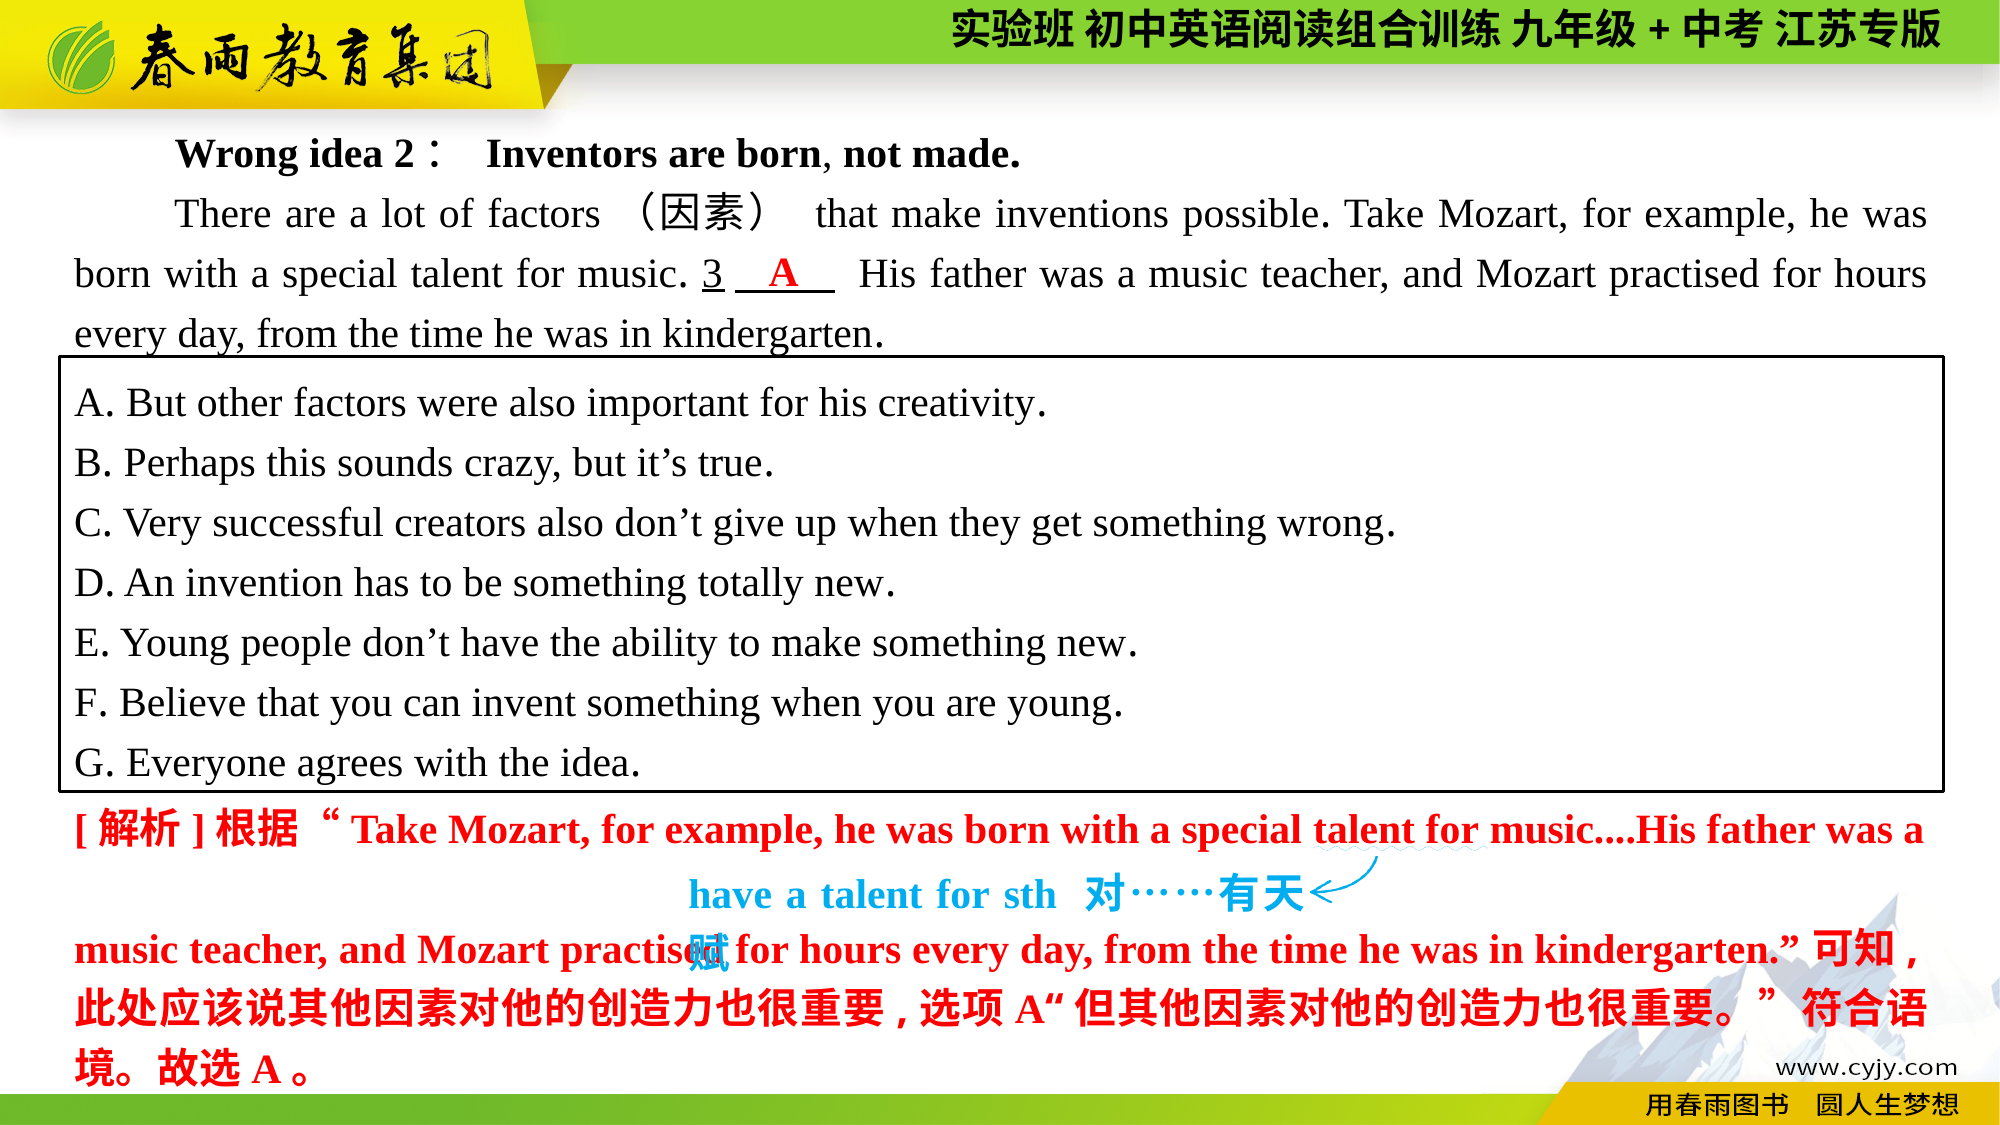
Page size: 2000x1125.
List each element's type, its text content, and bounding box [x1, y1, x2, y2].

text_box [解析]根据“Take Mozart, for example, he was born with a special talent for music....His father was a music teacher, and Mozart practised for hours every day, from the time he was in kindergarten.”可知,此处应该说其他因素对他的创造力也很重要,选项A“但其他因素对他的创造力也很重要。”符合语境。故选A。 [59, 784, 1944, 1100]
picture [0, 0, 2000, 1125]
list Wrong idea 2： Inventors are born, not made. There are a lot of factors（因素） that make inventions possible. Take Mozart, for example, he was born with a special talent for music. 3 His father was a music teacher, and Mozart practised for hours every day, from the time he was in kindergarten. [59, 107, 1944, 356]
text_box A. But other factors were also important for his creativity. B. Perhaps this sounds crazy, but it’s true. C. Very successful creators also don’t give up when they get something wrong. D. An invention has to be something totally new. E. Young people don’t have the ability to make something new. F. Believe that you can invent something when you are young. G. Everyone agrees with the idea. [59, 356, 1944, 784]
text_box have a talent for sth 对……有天赋 [673, 849, 1321, 924]
text_box A [753, 227, 814, 302]
